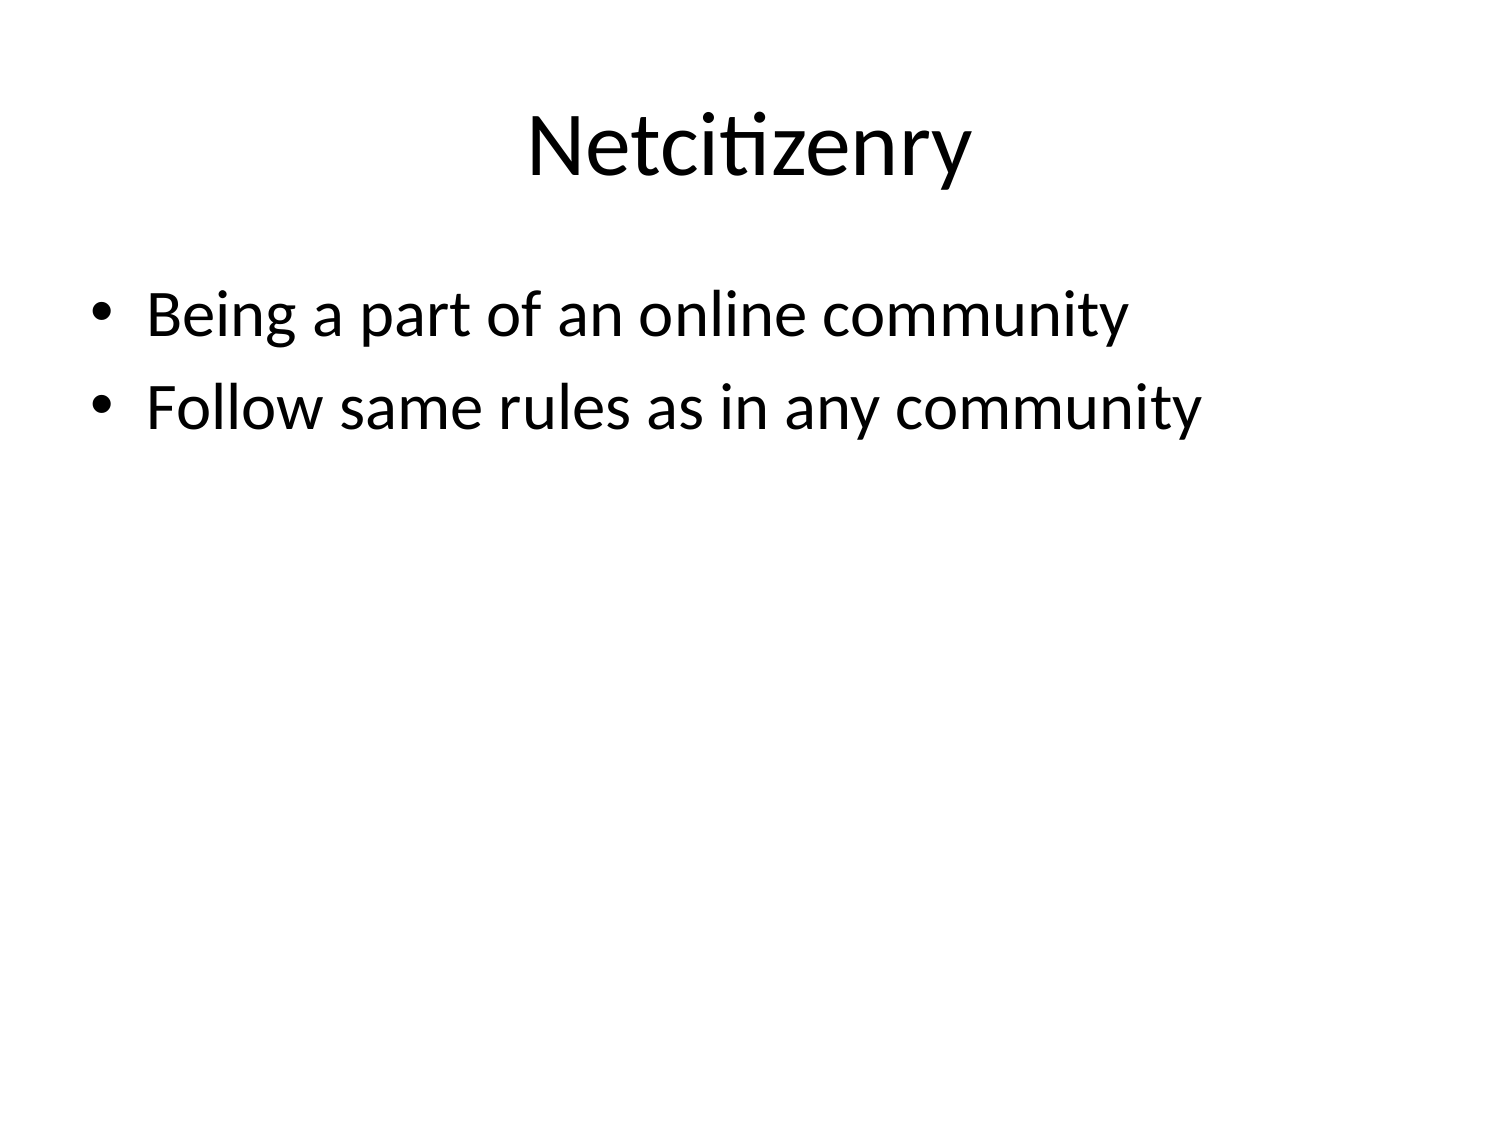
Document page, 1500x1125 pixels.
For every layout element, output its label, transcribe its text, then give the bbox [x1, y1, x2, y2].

list Being a part of an online community Follow same rules as in any community [75, 262, 1425, 1005]
title Netcitizenry [75, 45, 1425, 233]
